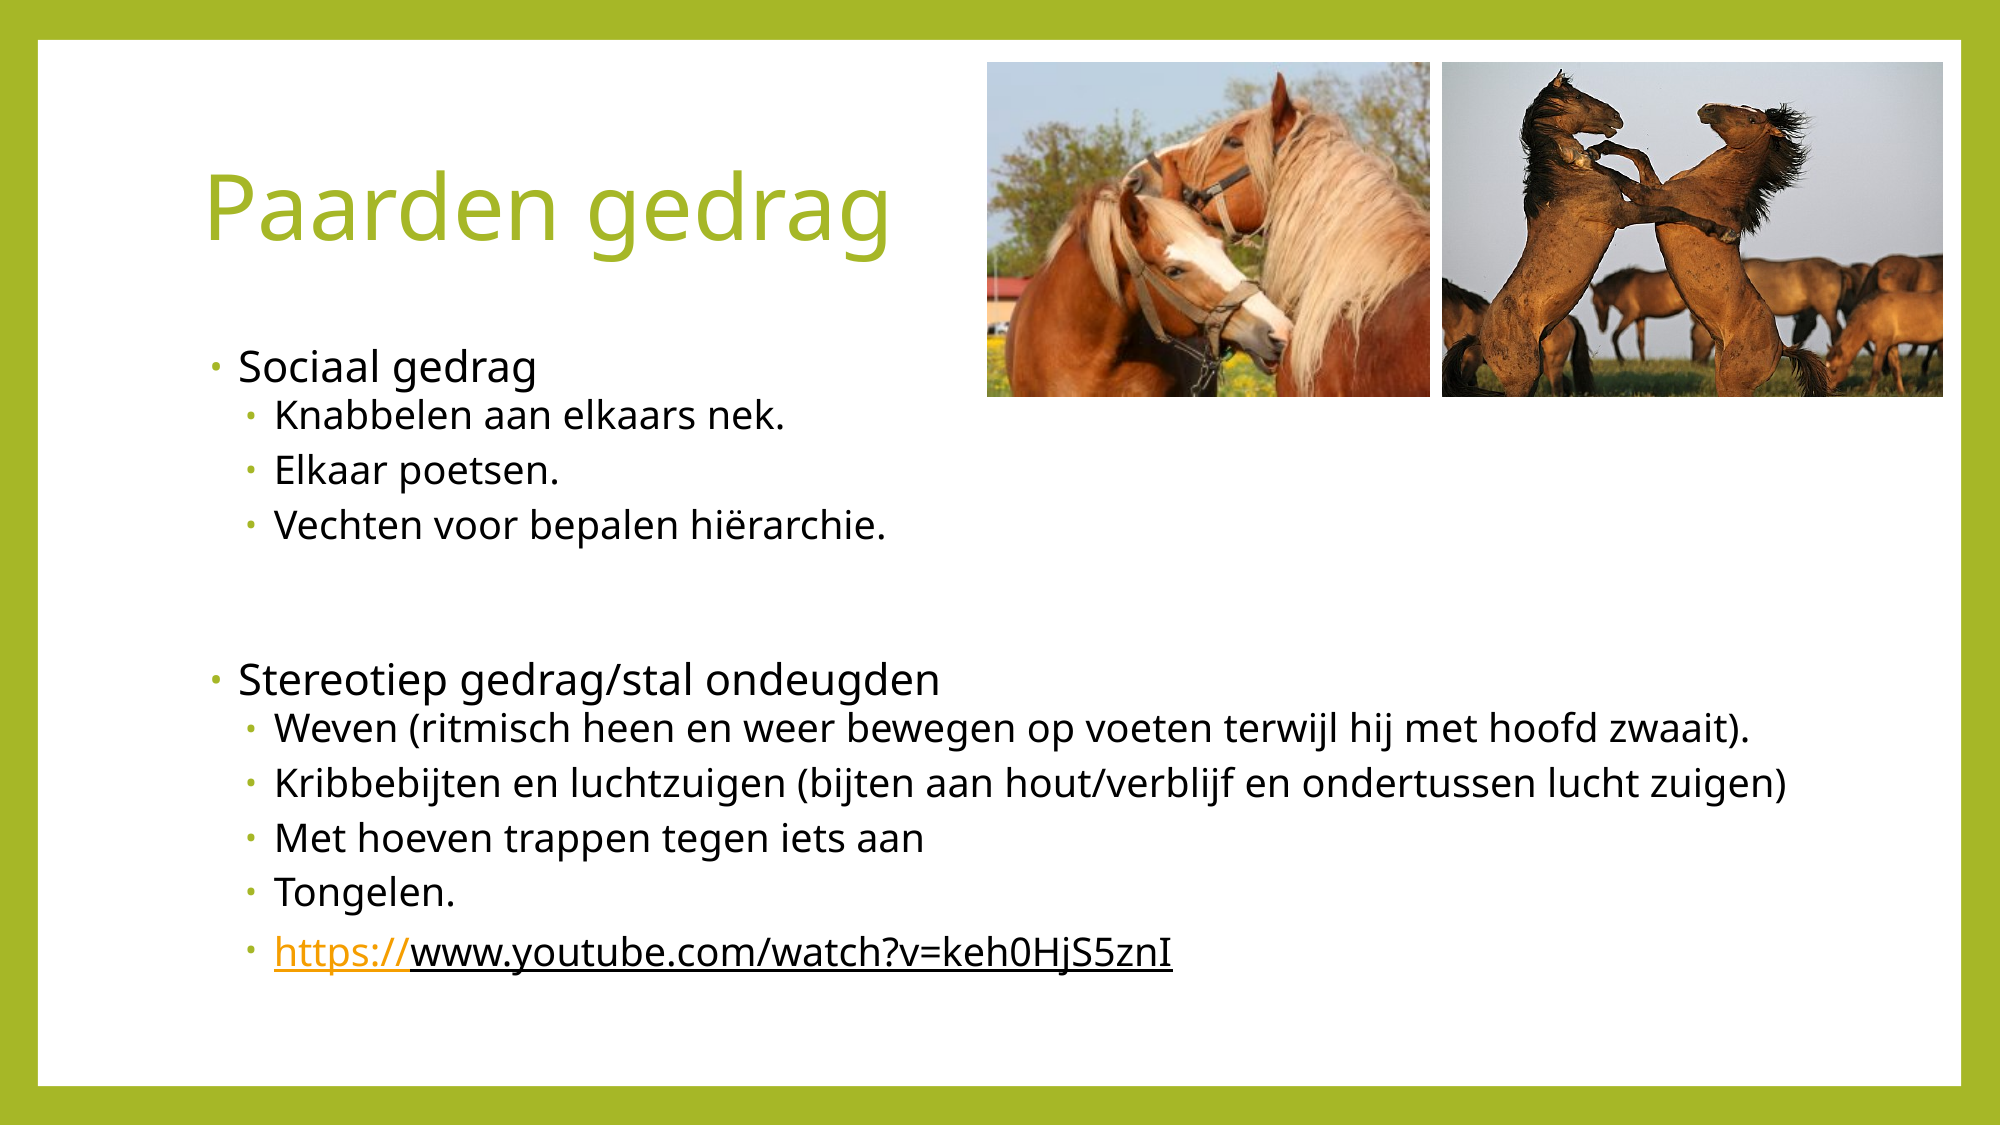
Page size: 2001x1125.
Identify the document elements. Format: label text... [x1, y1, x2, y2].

picture [1441, 62, 1943, 397]
list Sociaal gedrag Knabbelen aan elkaars nek. Elkaar poetsen. Vechten voor bepalen hiërarchie. Stereotiep gedrag/stal ondeugden Weven (ritmisch heen en weer bewegen op voeten terwijl hij met hoofd zwaait). Kribbebijten en luchtzuigen (bijten aan hout/verblijf en ondertussen lucht zuigen) Met hoeven trappen tegen iets aan Tongelen. https://www.youtube.com/watch?v=keh0HjS5znI [187, 337, 1808, 1000]
picture [987, 62, 1430, 397]
title Paarden gedrag [187, 99, 981, 323]
